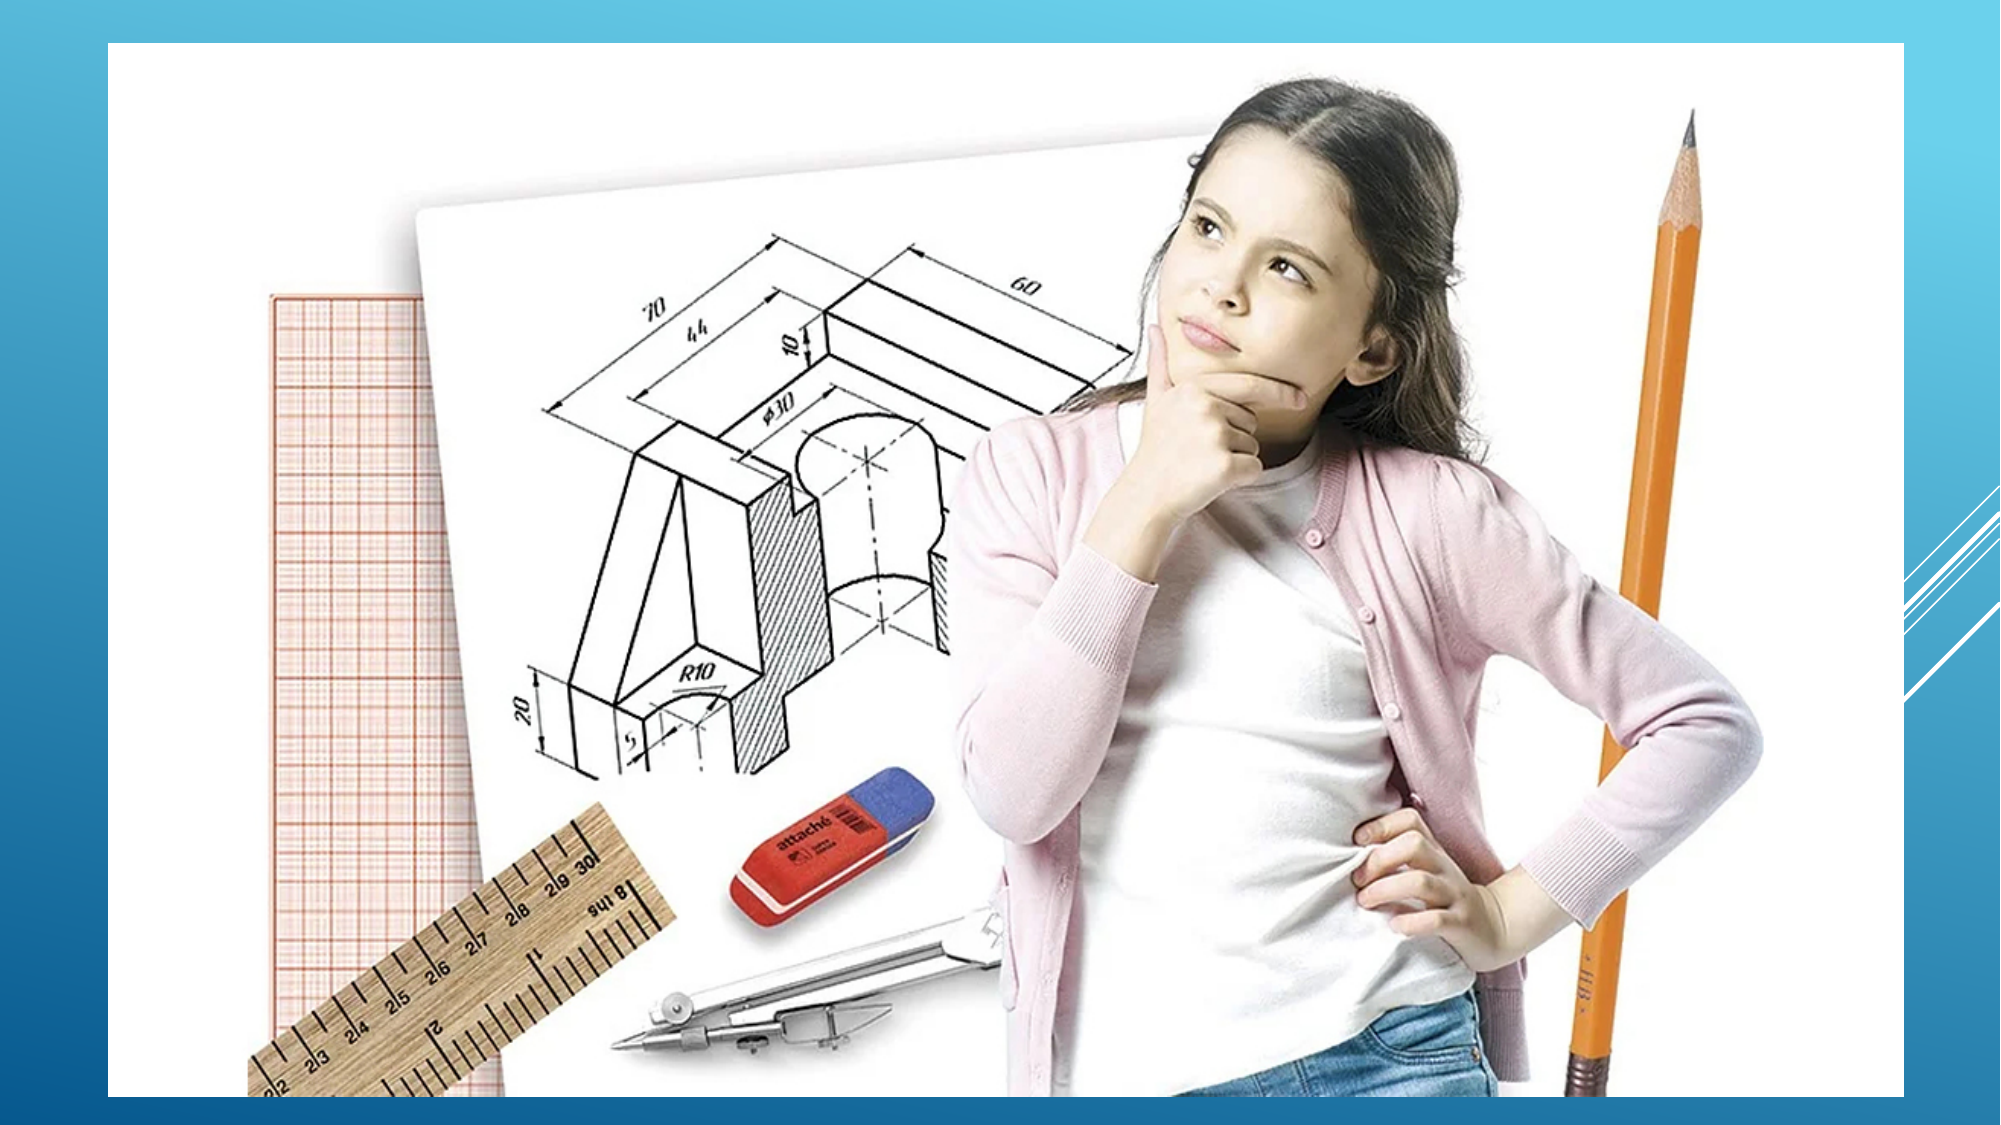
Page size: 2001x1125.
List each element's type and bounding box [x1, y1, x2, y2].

list [107, 43, 1904, 1097]
